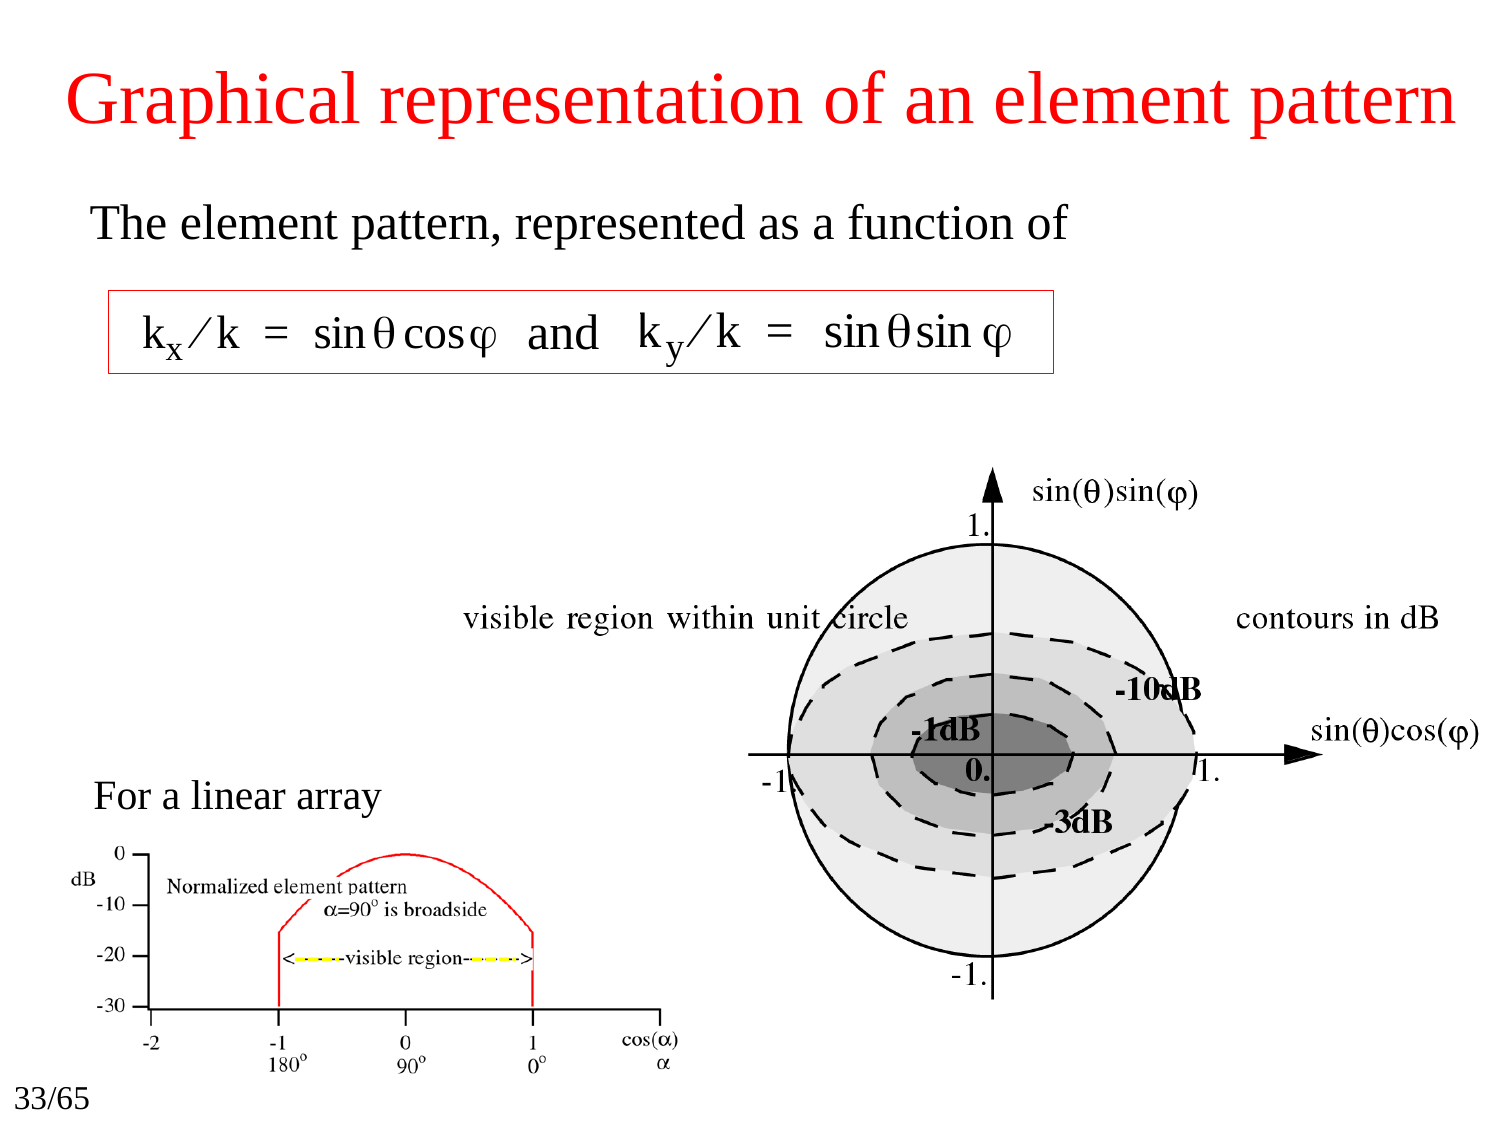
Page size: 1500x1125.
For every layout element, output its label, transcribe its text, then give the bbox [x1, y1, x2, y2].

text_box The element pattern, represented as a function of and [74, 182, 1419, 367]
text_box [64, 759, 692, 1079]
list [461, 467, 1481, 1000]
title Graphical representation of an element pattern [41, 0, 1483, 188]
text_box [108, 290, 1054, 374]
